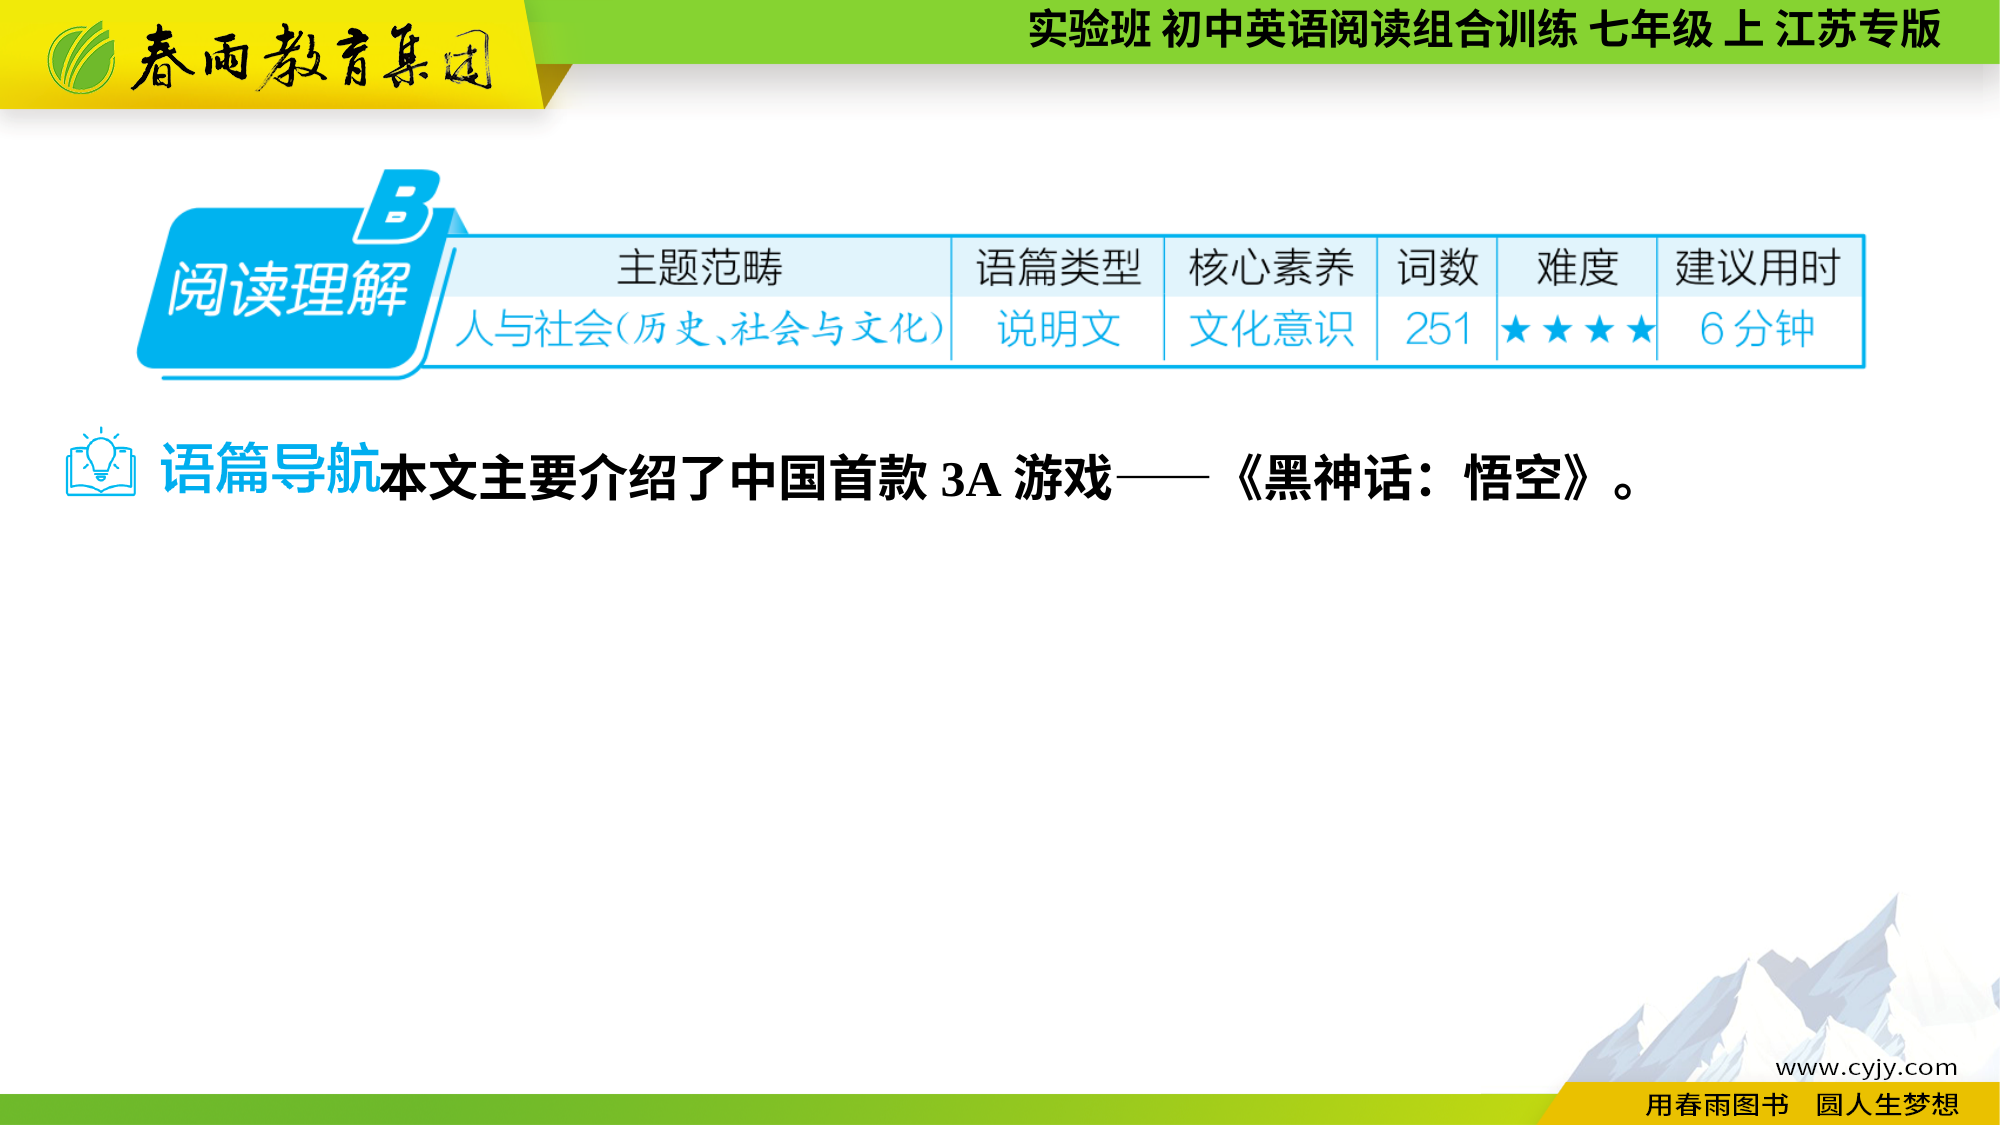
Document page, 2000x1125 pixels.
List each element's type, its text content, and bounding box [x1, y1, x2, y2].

list 本文主要介绍了中国首款3A游戏——《黑神话：悟空》。 [59, 408, 1944, 504]
picture [0, 0, 2000, 1125]
